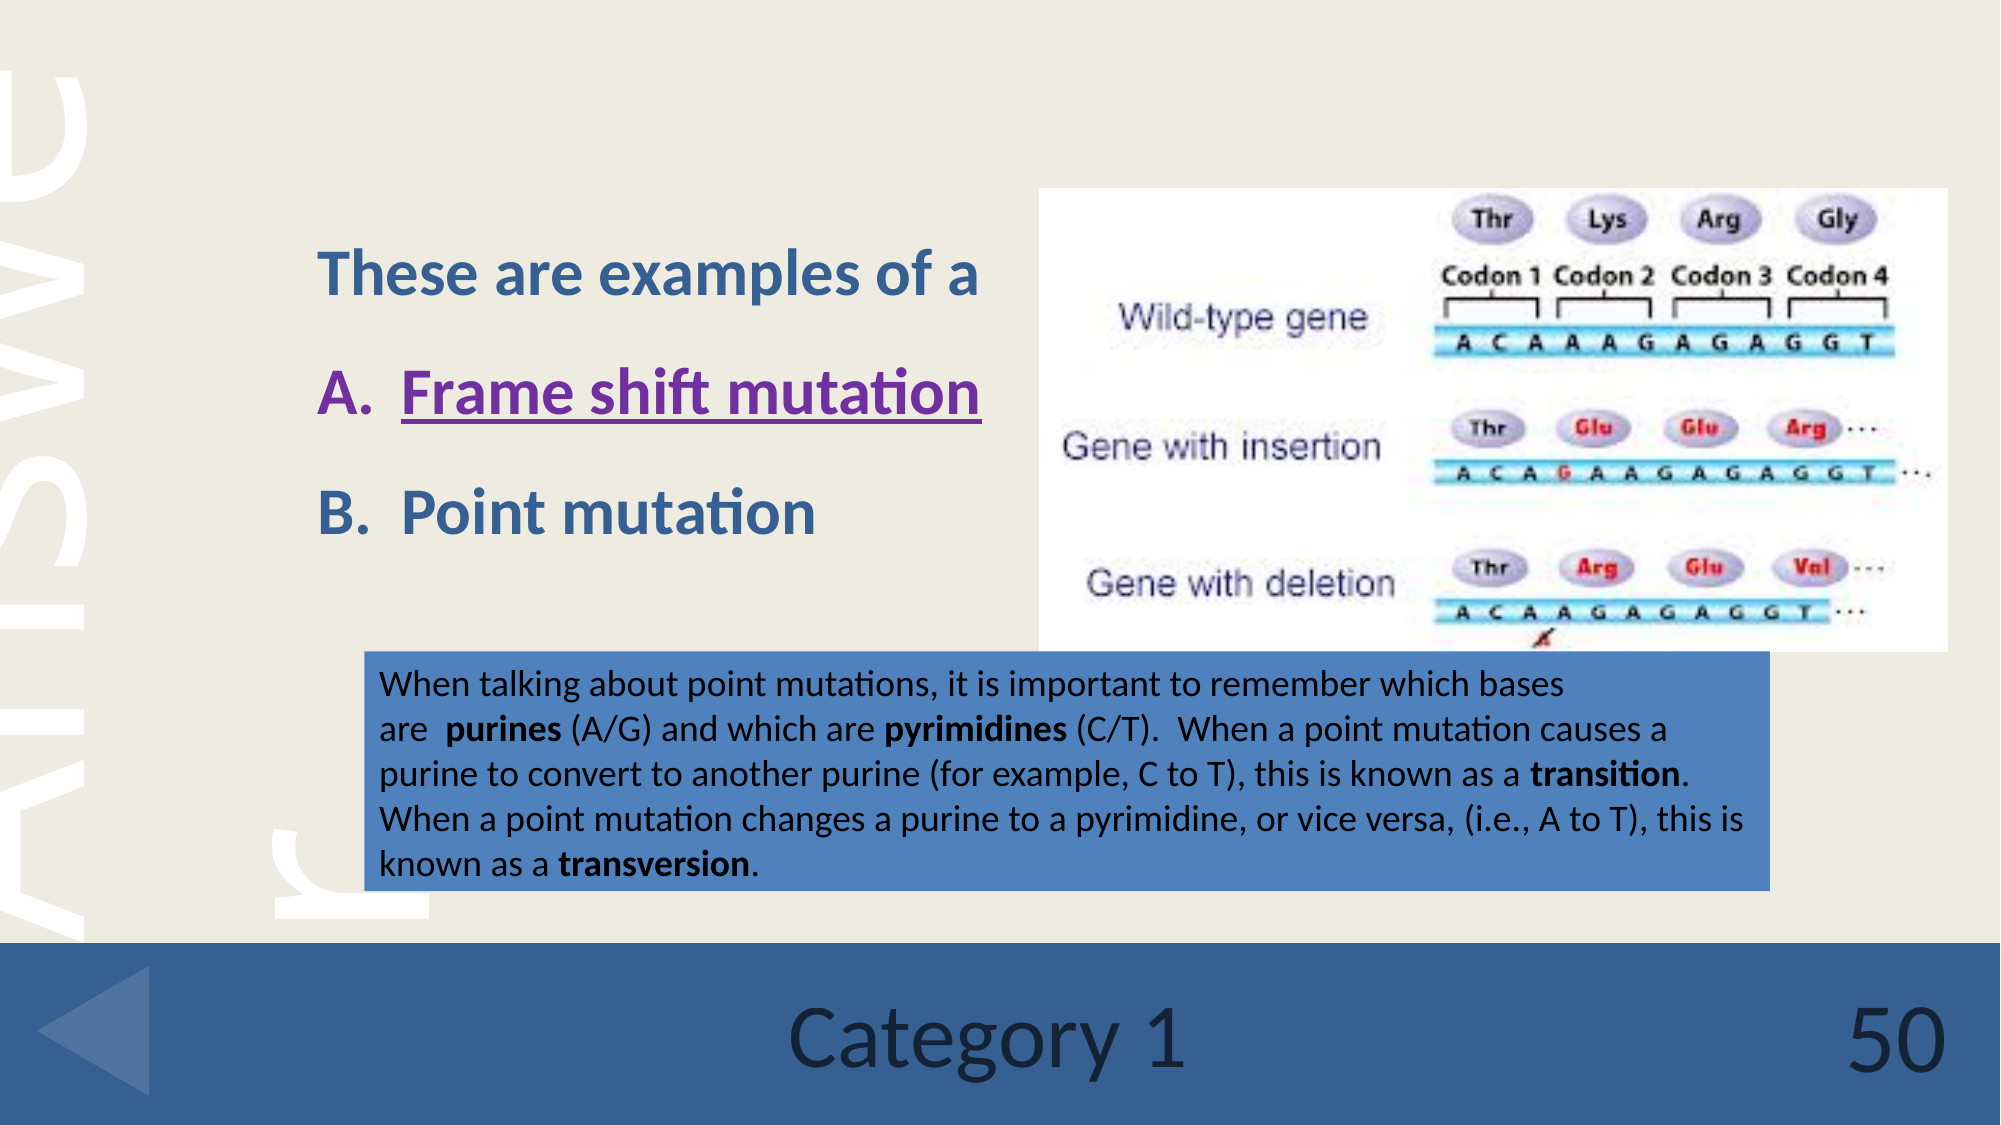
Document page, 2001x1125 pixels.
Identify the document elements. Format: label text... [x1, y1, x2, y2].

text_box When talking about point mutations, it is important to remember which bases are purines (A/G) and which are pyrimidines (C/T). When a point mutation causes a purine to convert to another purine (for example, C to T), this is known as a transition. When a point mutation changes a purine to a pyrimidine, or vice versa, (i.e., A to T), this is known as a transversion. [364, 651, 1770, 892]
list 50 [1889, 967, 1963, 1097]
picture [1038, 188, 1948, 652]
title Category 1 [88, 937, 1889, 1125]
list These are examples of a Frame shift mutation Point mutation [302, 115, 1874, 622]
